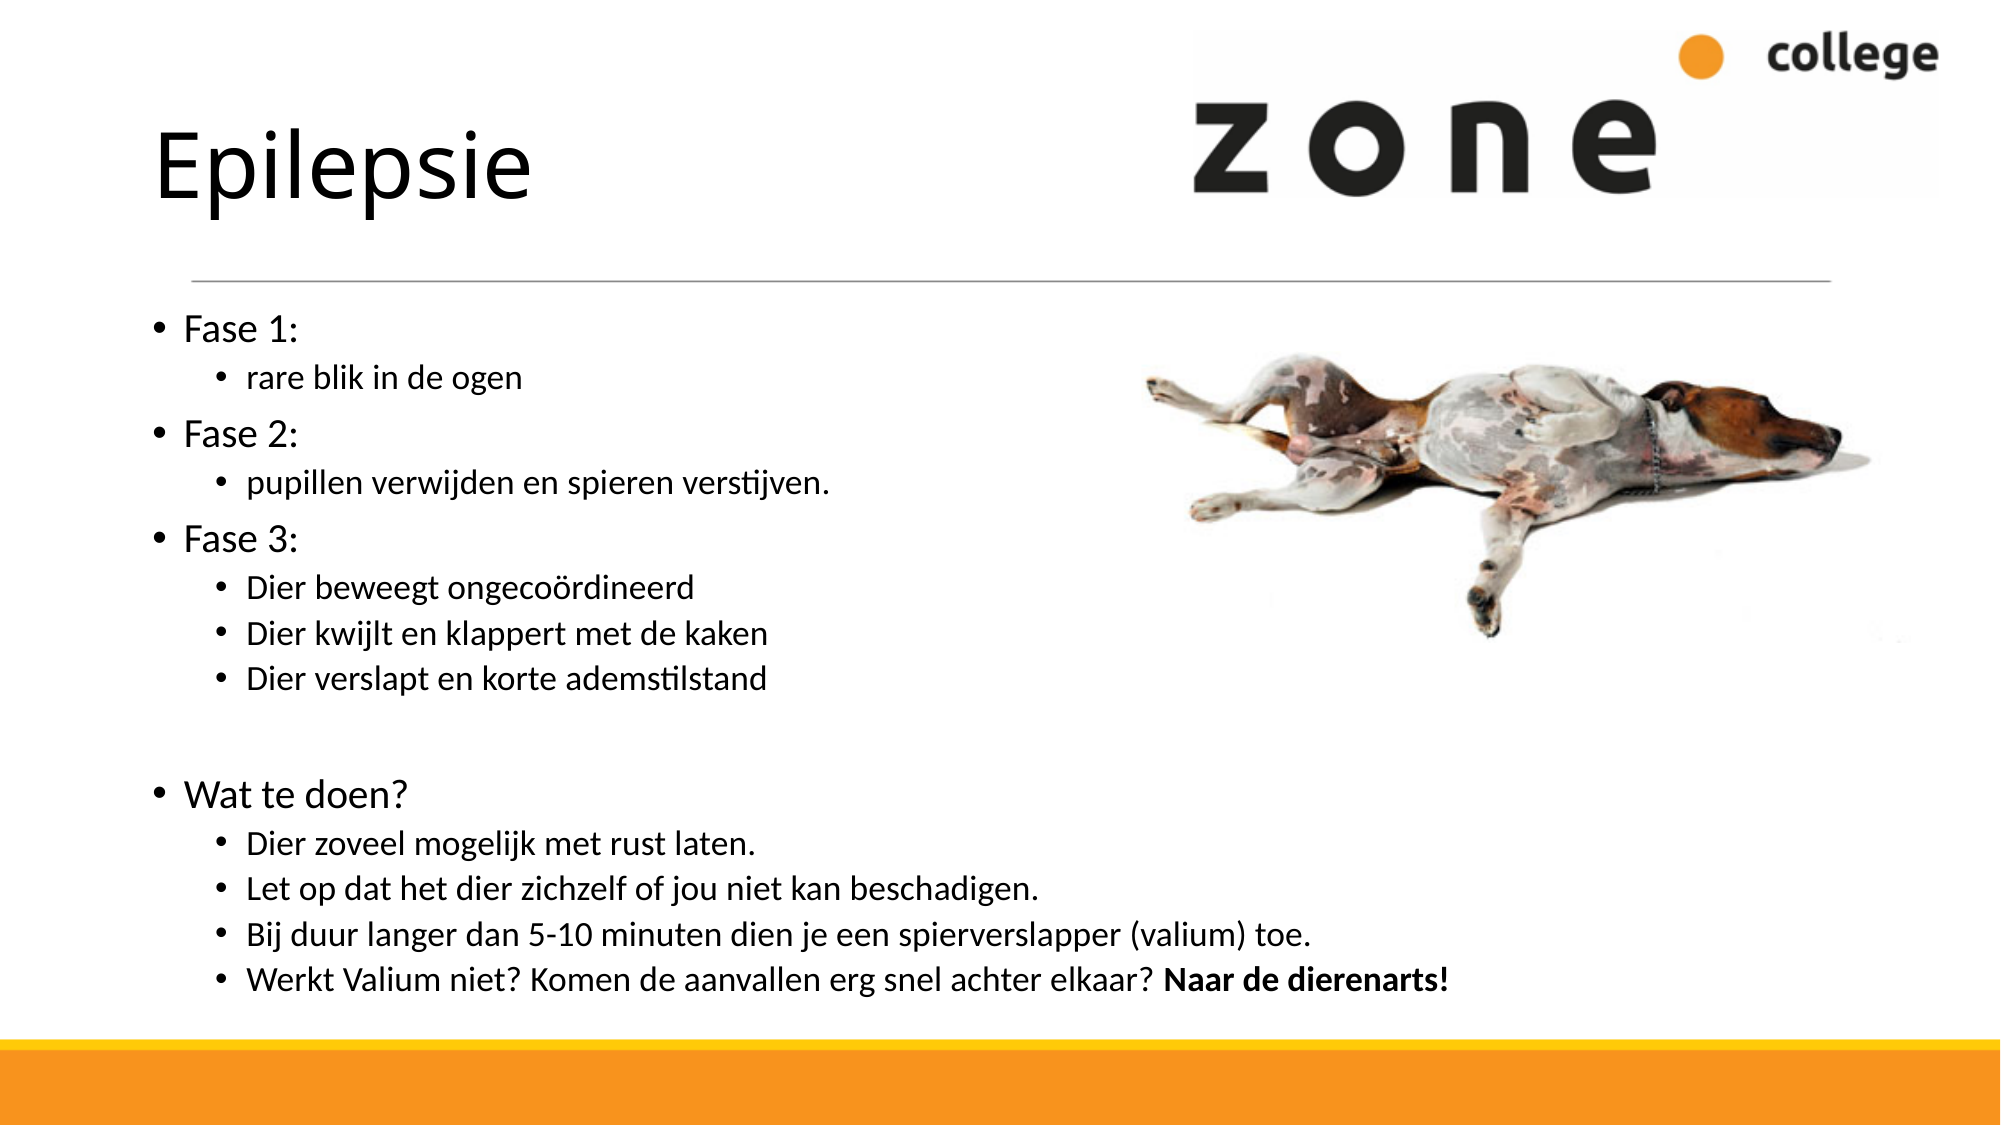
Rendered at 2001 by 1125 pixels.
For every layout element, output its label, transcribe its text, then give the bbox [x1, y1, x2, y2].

title Epilepsie [137, 59, 1863, 278]
picture [0, 0, 2001, 1125]
list Fase 1: rare blik in de ogen Fase 2: pupillen verwijden en spieren verstijven. Fase 3: Dier beweegt ongecoördineerd Dier kwijlt en klappert met de kaken Dier verslapt en korte ademstilstand Wat te doen? Dier zoveel mogelijk met rust laten. Let op dat het dier zichzelf of jou niet kan beschadigen. Bij duur langer dan 5-10 minuten dien je een spierverslapper (valium) toe. Werkt Valium niet? Komen de aanvallen erg snel achter elkaar? Naar de dierenarts! [137, 299, 1863, 1014]
